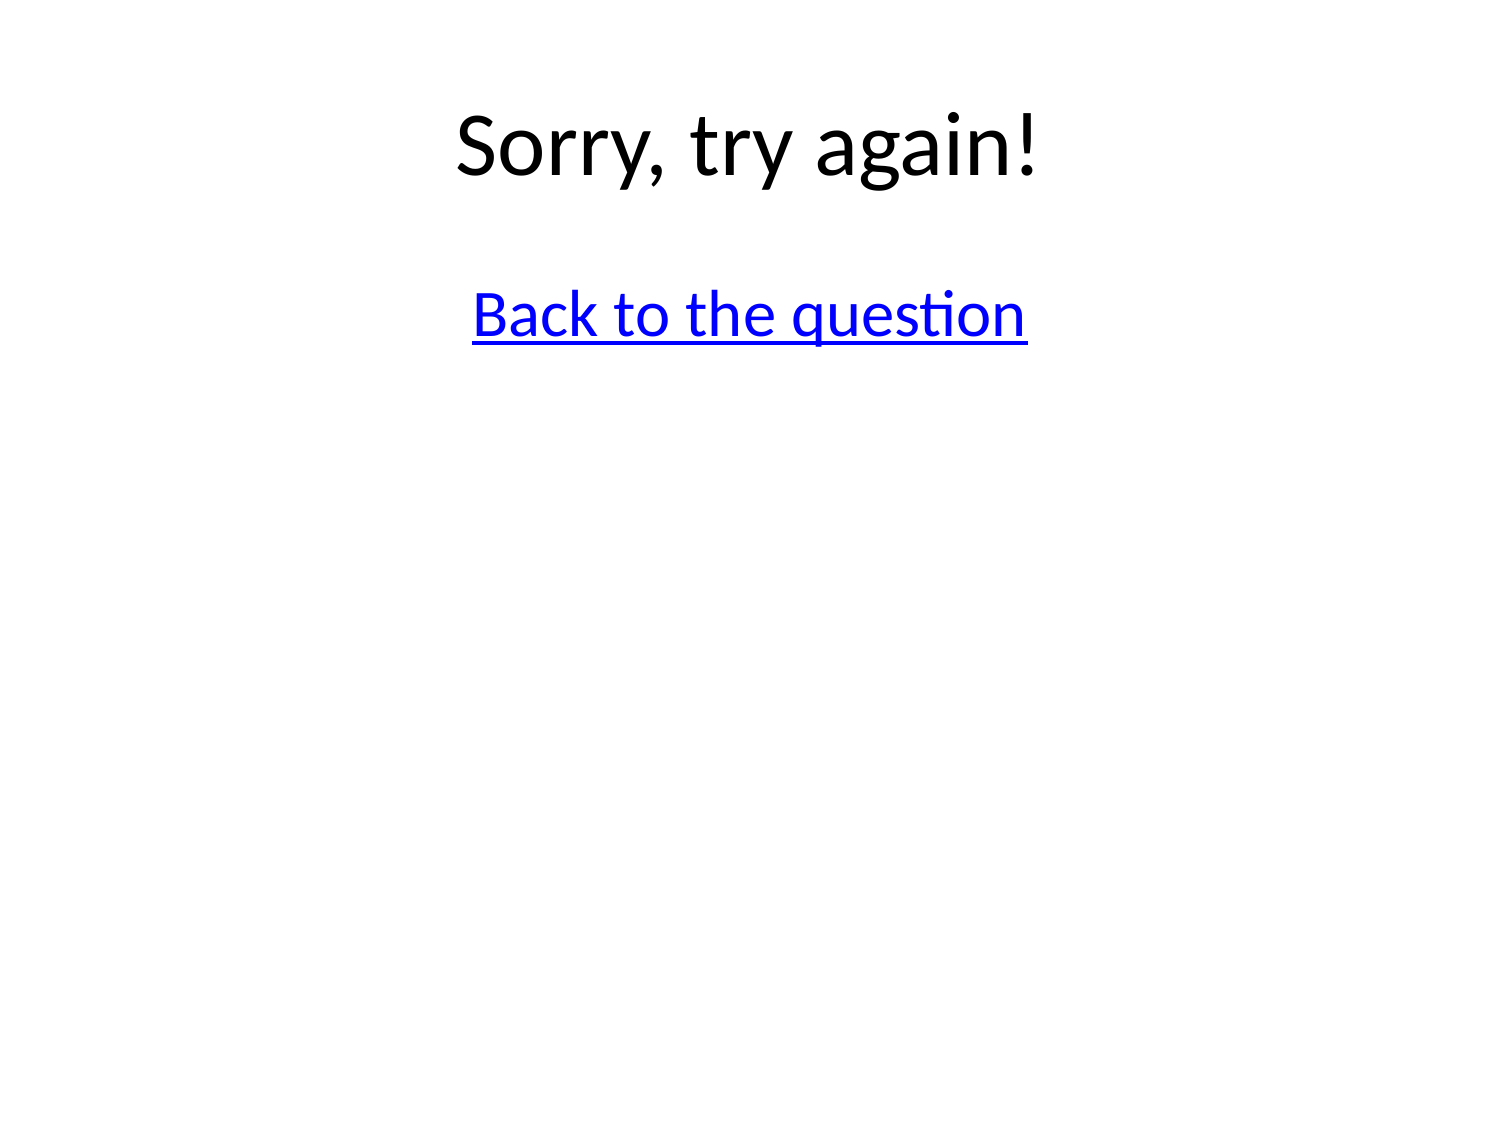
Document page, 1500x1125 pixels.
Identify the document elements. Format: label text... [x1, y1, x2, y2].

list Back to the question [75, 262, 1425, 1005]
title Sorry, try again! [75, 45, 1425, 233]
